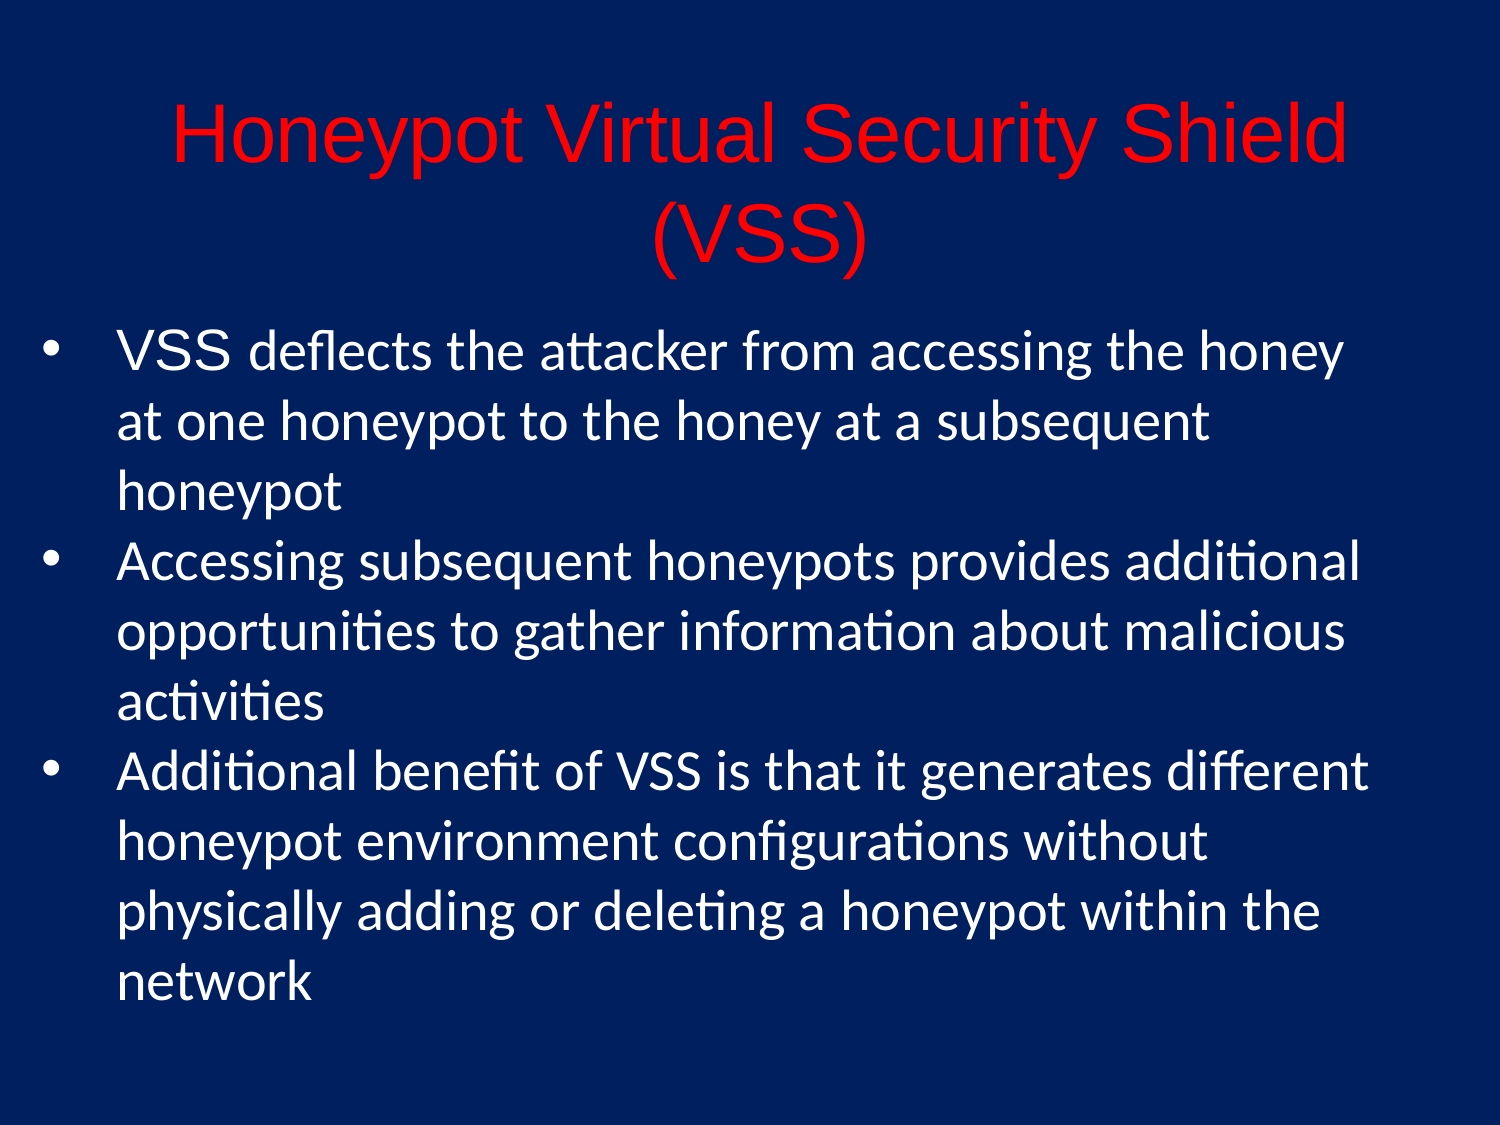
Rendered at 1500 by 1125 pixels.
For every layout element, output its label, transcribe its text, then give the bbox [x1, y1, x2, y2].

title Honeypot Virtual Security Shield (VSS) [44, 53, 1456, 279]
text_box VSS deflects the attacker from accessing the honey at one honeypot to the honey at a subsequent honeypot Accessing subsequent honeypots provides additional opportunities to gather information about malicious activities Additional benefit of VSS is that it generates different honeypot environment configurations without physically adding or deleting a honeypot within the network [41, 312, 1378, 1013]
